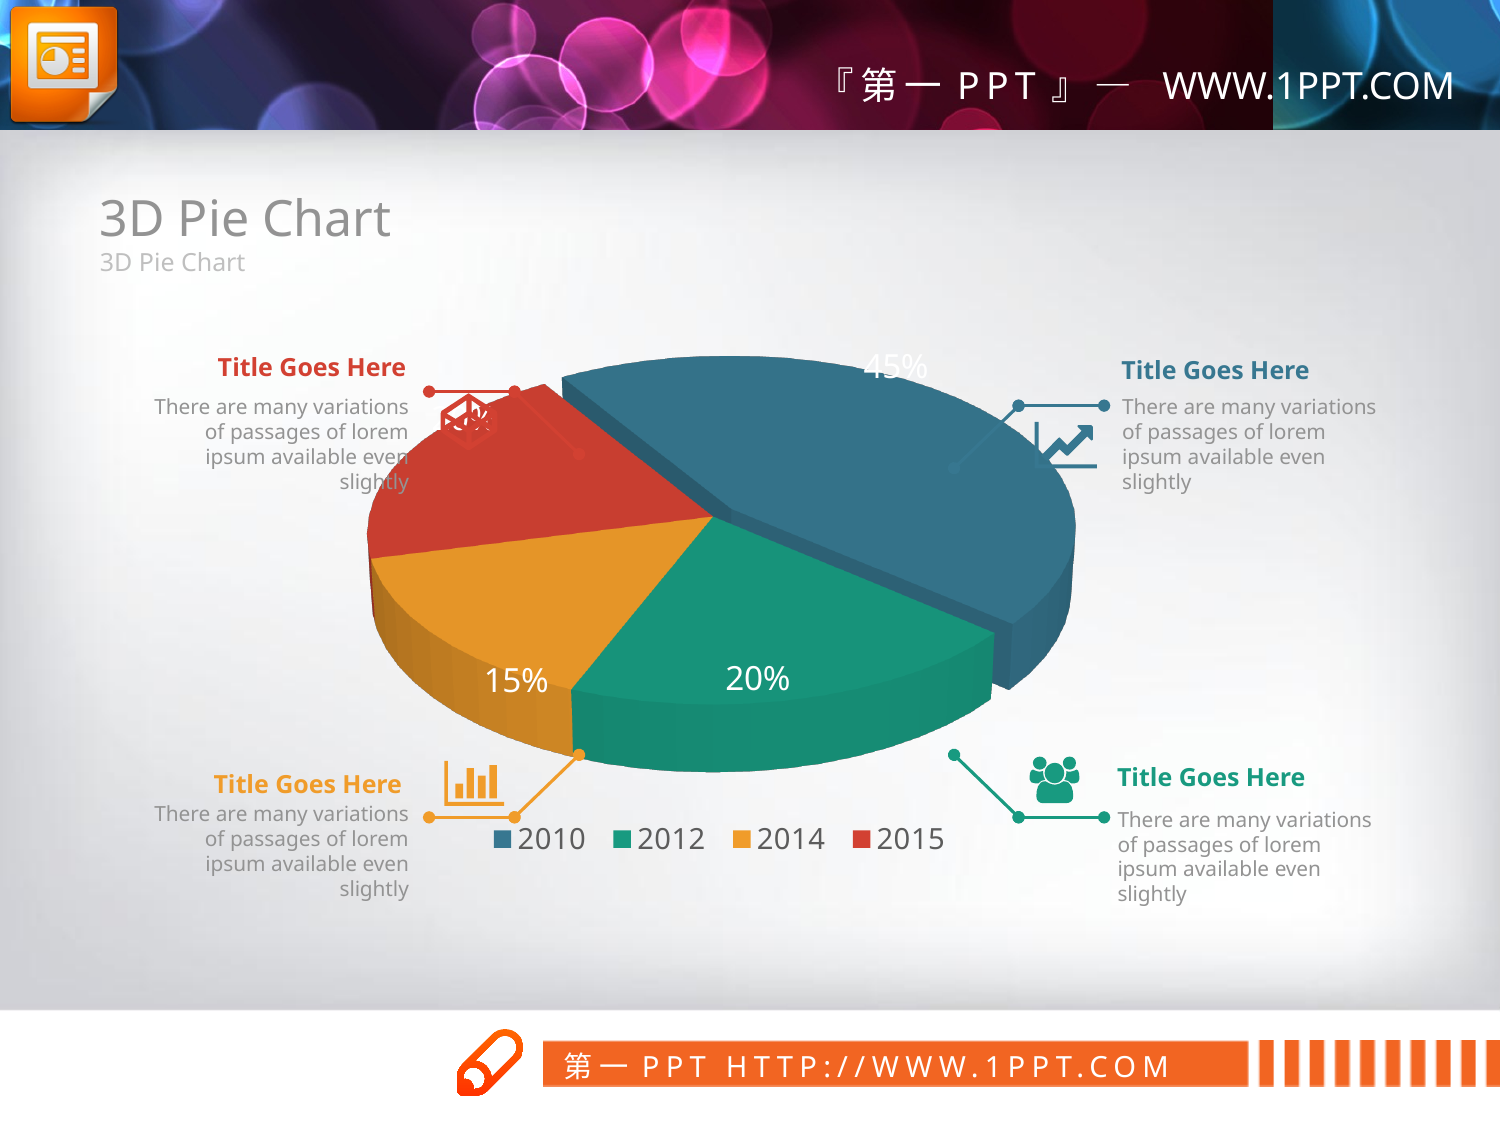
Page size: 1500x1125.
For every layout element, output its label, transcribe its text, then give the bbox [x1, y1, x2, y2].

text_box 3D Pie Chart [99, 245, 775, 279]
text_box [428, 391, 580, 455]
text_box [953, 754, 1105, 818]
picture [0, 0, 1500, 1012]
chart [283, 337, 1142, 901]
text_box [953, 405, 1105, 469]
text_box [1114, 760, 1378, 909]
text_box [148, 350, 409, 497]
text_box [428, 754, 580, 818]
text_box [1118, 354, 1383, 497]
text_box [148, 768, 409, 904]
text_box 3D Pie Chart [99, 187, 1025, 246]
picture [543, 1040, 1500, 1087]
